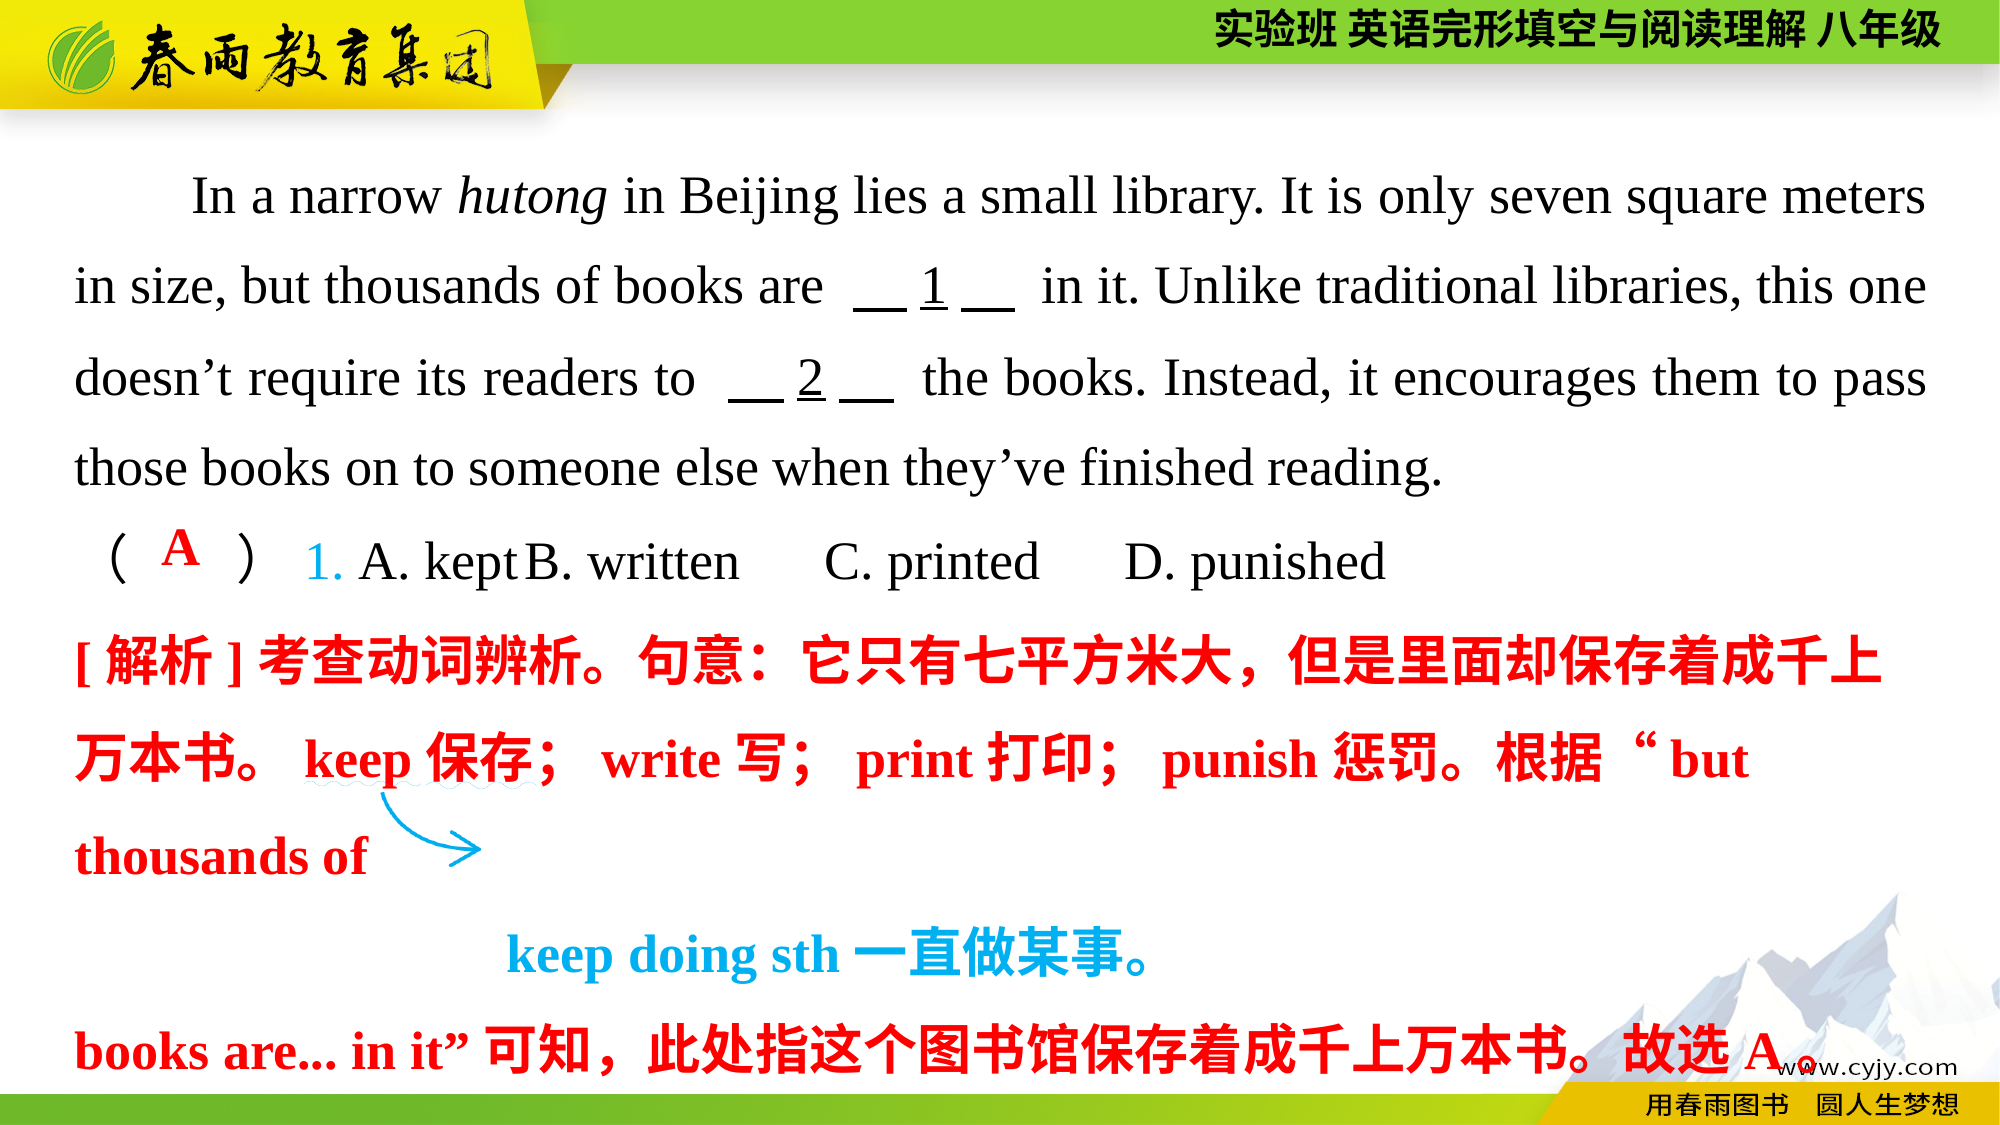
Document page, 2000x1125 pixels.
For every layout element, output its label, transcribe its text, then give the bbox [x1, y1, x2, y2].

text_box [解析]考查动词辨析。句意：它只有七平方米大，但是里面却保存着成千上万本书。keep保存；write写；print打印；punish惩罚。根据“but thousands of keep doing sth一直做某事。 books are... in it”可知，此处指这个图书馆保存着成千上万本书。故选A。 [59, 585, 1944, 1088]
picture [0, 0, 2000, 1125]
list In a narrow hutong in Beijing lies a small library. It is only seven square meters in size, but thousands of books are 1 in it. Unlike traditional libraries, this one doesn’t require its readers to 2 the books. Instead, it encourages them to pass those books on to someone else when they’ve finished reading. [59, 125, 1944, 485]
text_box （ ）1. A. kept B. written C. printed D. punished [59, 485, 1944, 585]
text_box A [146, 503, 216, 584]
